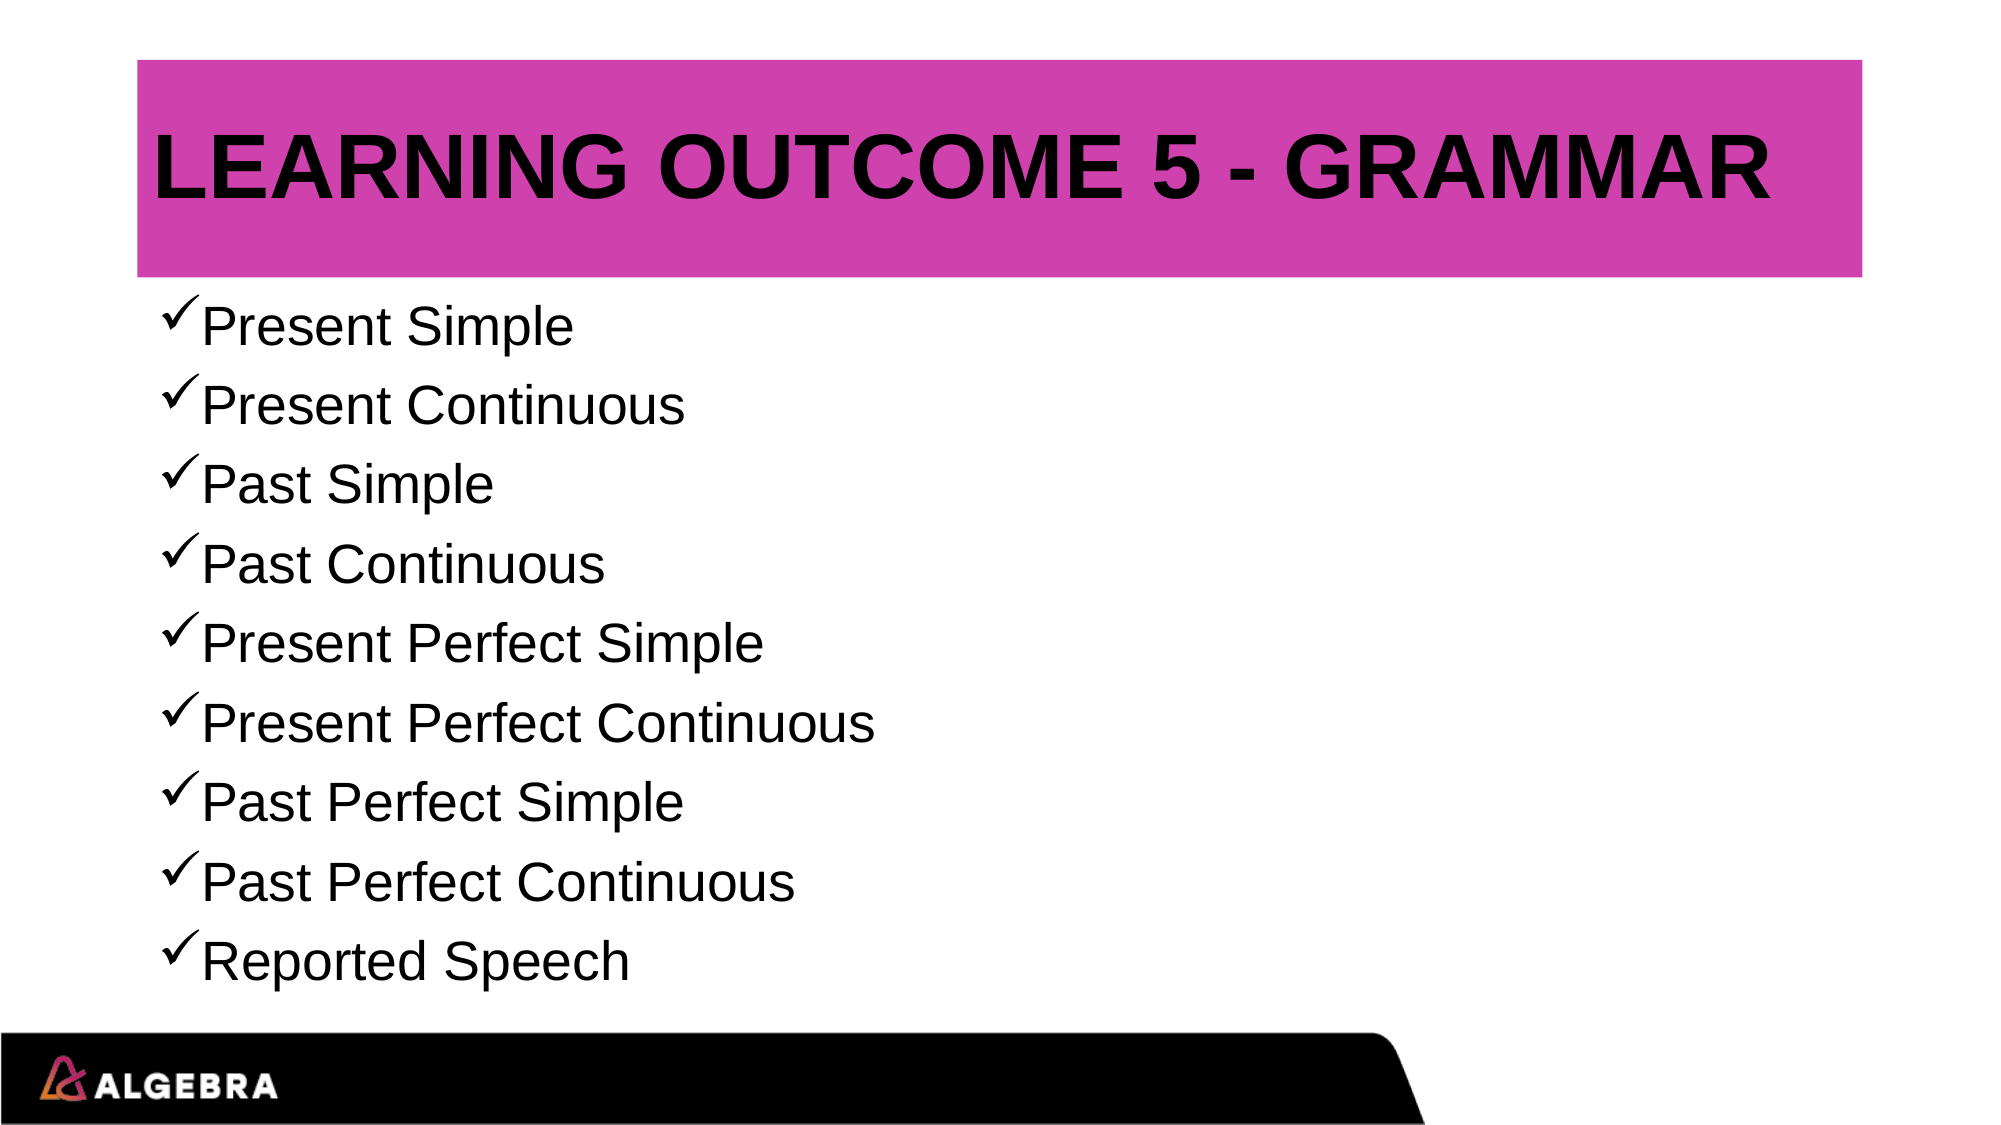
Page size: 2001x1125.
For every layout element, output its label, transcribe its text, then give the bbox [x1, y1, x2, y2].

picture [0, 1032, 1425, 1125]
title LEARNING OUTCOME 5 - GRAMMAR [137, 59, 1863, 278]
list Present Simple Present Continuous Past Simple Past Continuous Present Perfect Simple Present Perfect Continuous Past Perfect Simple Past Perfect Continuous Reported Speech [142, 289, 1868, 1004]
